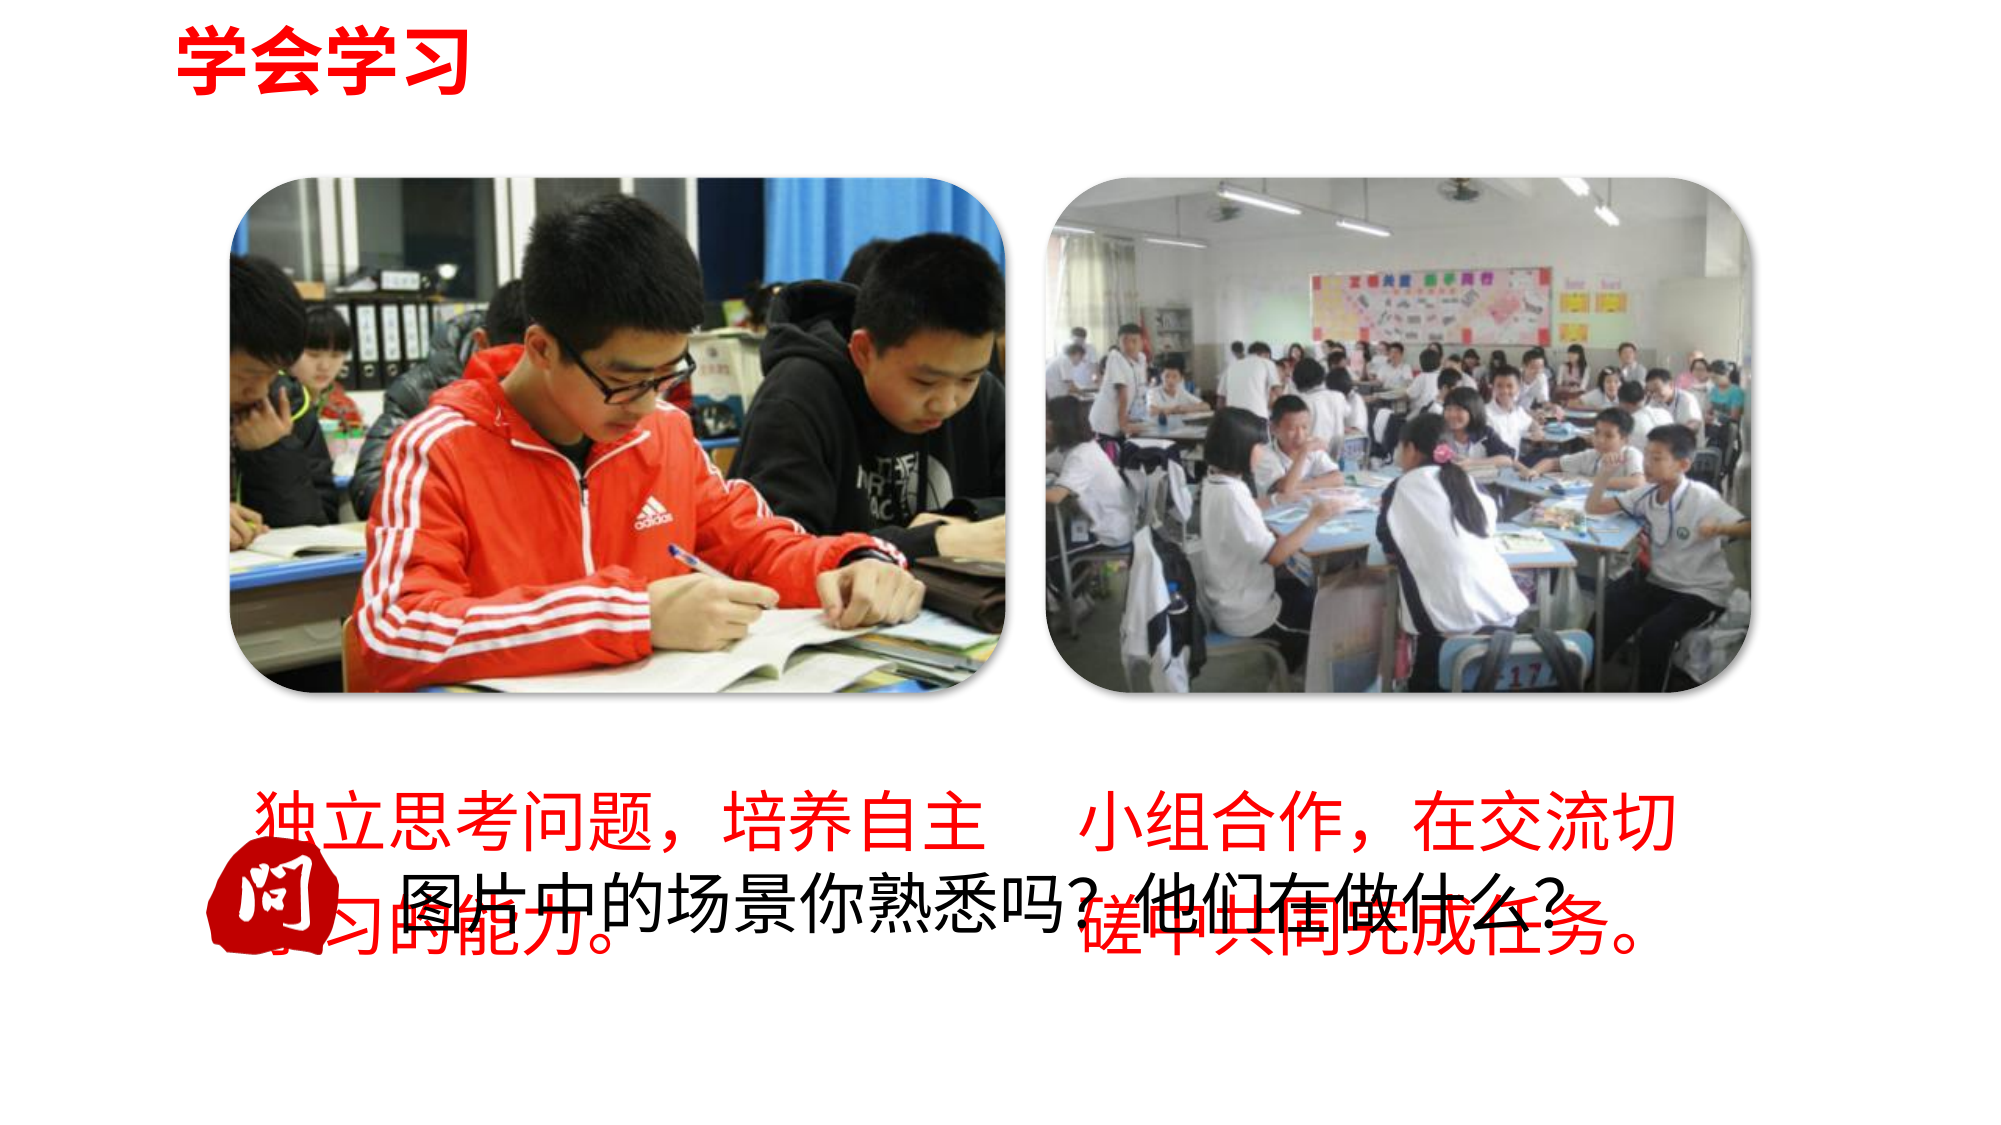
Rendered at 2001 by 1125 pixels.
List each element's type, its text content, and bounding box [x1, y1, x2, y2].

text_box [229, 693, 1006, 1049]
picture [1045, 177, 1752, 693]
text_box 图片中的场景你熟悉吗？他们在做什么？ [1006, 854, 1045, 950]
picture [229, 177, 1006, 693]
text_box 学会学习 [159, 6, 490, 112]
picture [179, 814, 364, 991]
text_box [1045, 693, 1752, 1049]
